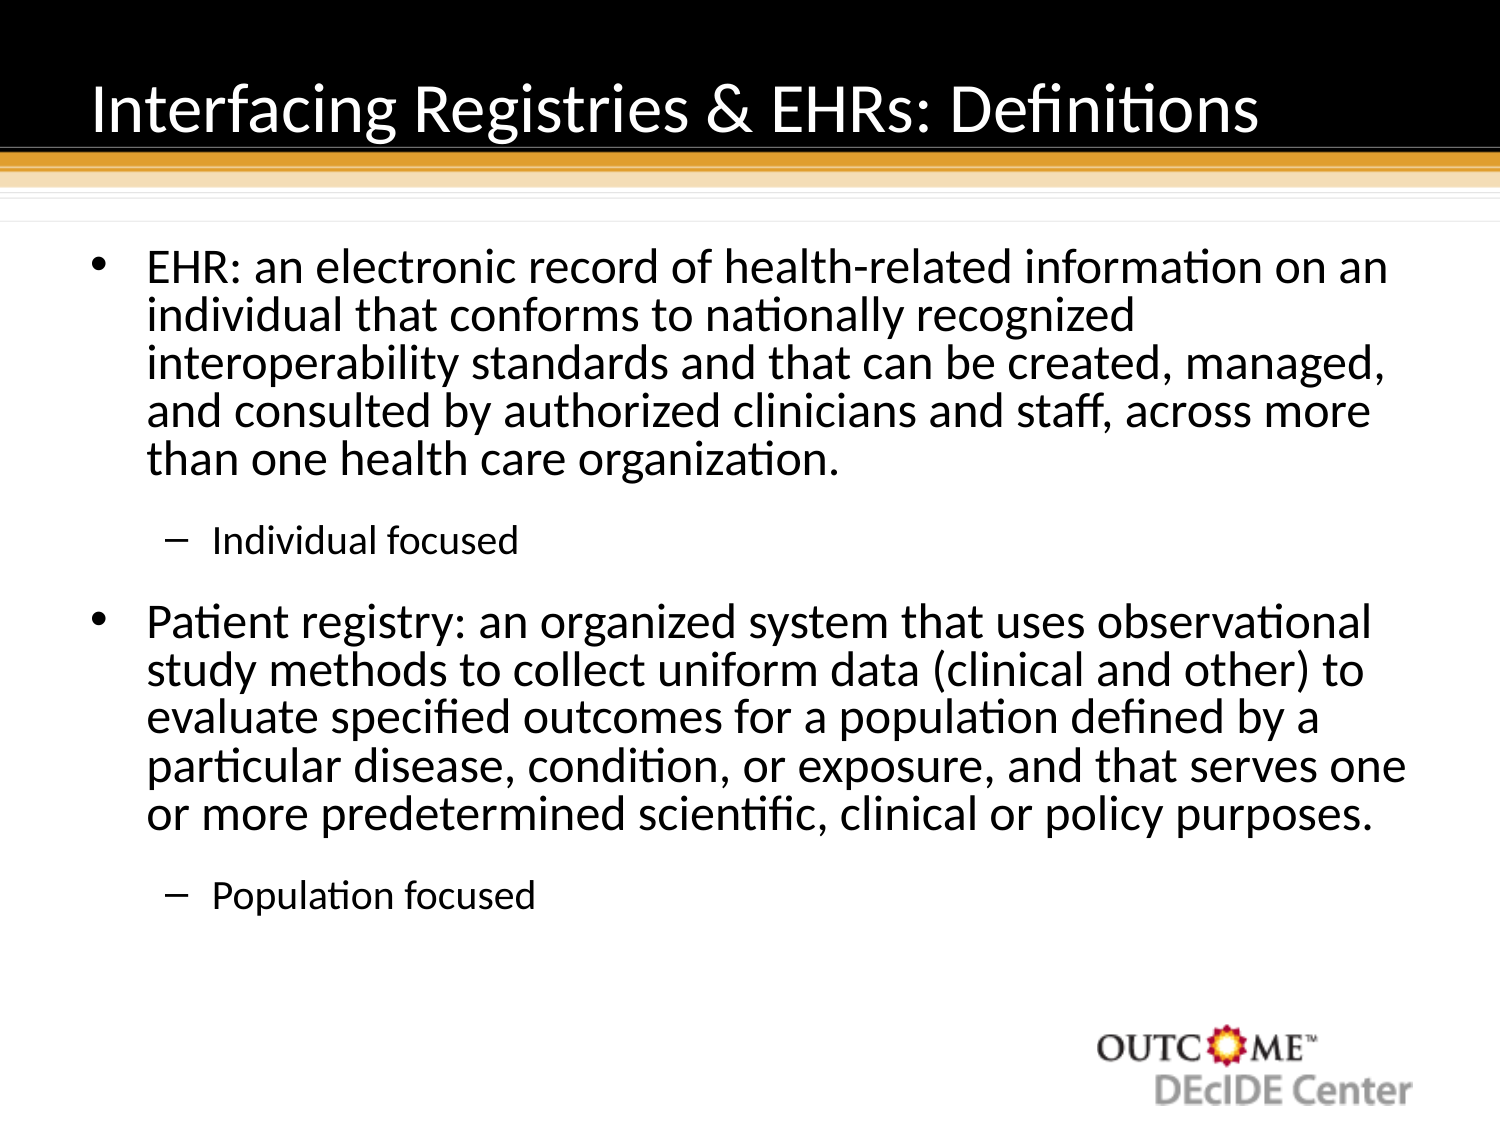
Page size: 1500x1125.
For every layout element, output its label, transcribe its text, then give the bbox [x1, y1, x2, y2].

list EHR: an electronic record of health-related information on an individual that conforms to nationally recognized interoperability standards and that can be created, managed, and consulted by authorized clinicians and staff, across more than one health care organization. Individual focused Patient registry: an organized system that uses observational study methods to collect uniform data (clinical and other) to evaluate specified outcomes for a population defined by a particular disease, condition, or exposure, and that serves one or more predetermined scientific, clinical or policy purposes. Population focused [74, 237, 1426, 976]
title Interfacing Registries & EHRs: Definitions [74, 44, 1426, 163]
picture [1097, 1024, 1413, 1106]
picture [0, 0, 1500, 223]
